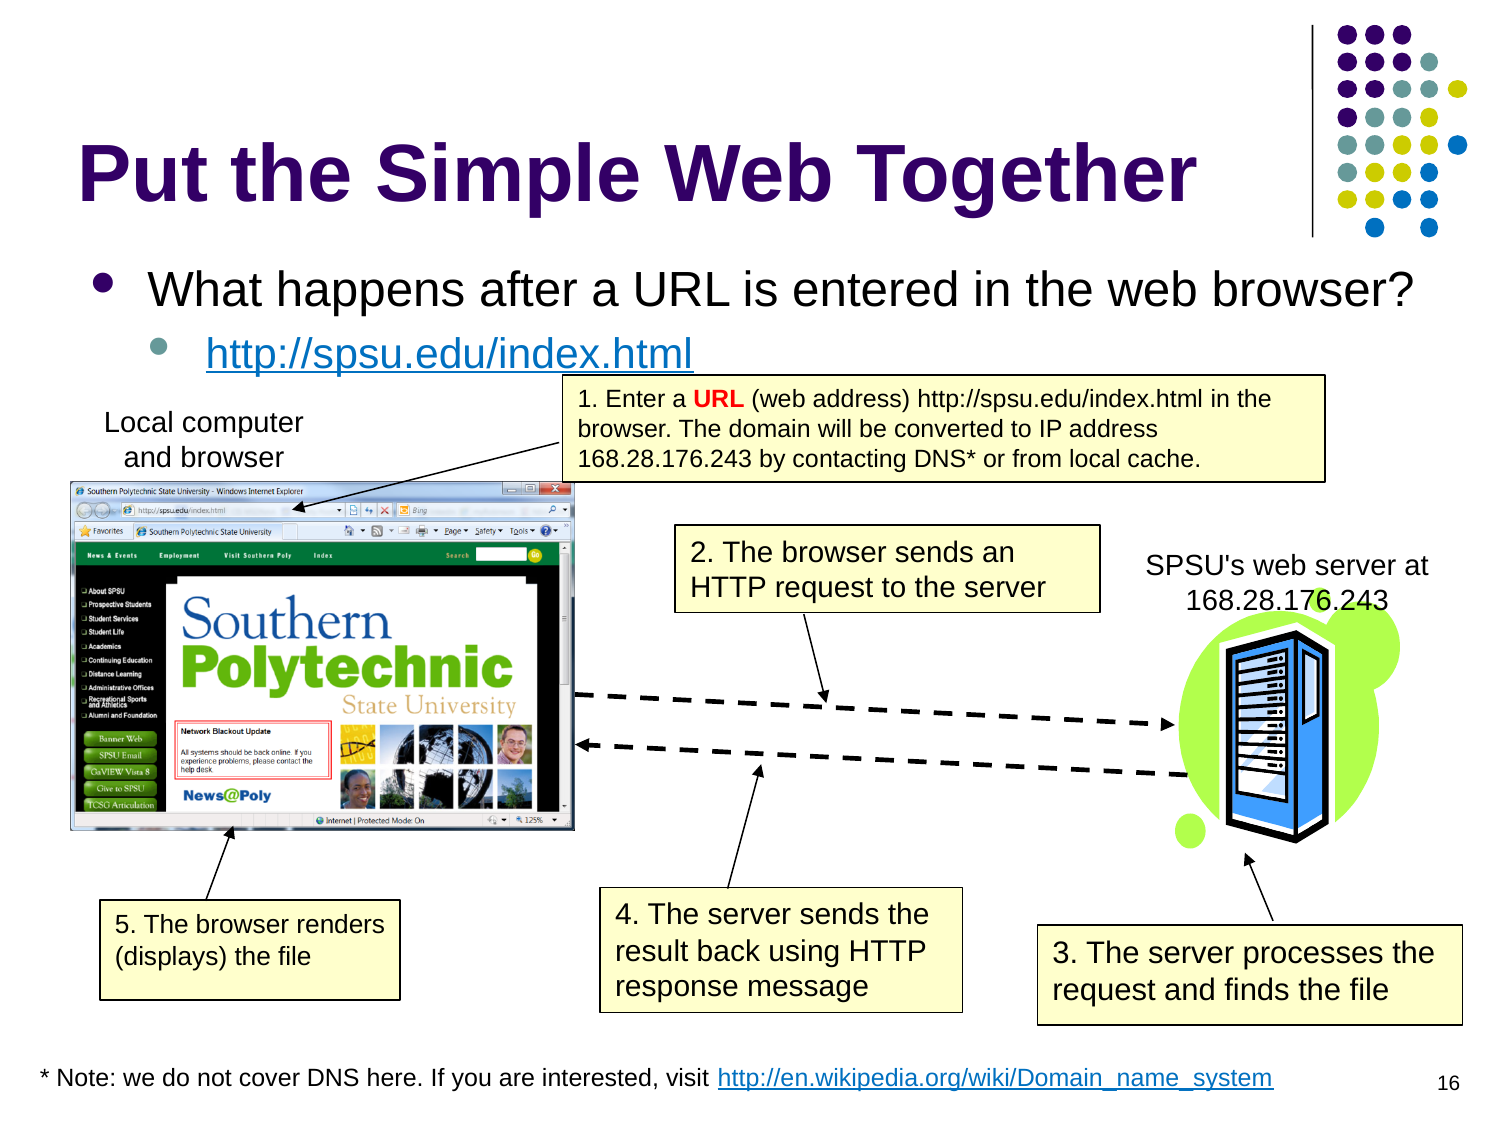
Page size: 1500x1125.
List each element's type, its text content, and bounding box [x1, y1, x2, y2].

list What happens after a URL is entered in the web browser? http://spsu.edu/index.html [74, 249, 1438, 388]
text_box SPSU's web server at 168.28.176.243 [1099, 539, 1475, 624]
text_box * Note: we do not cover DNS here. If you are interested, visit http://en.wikipedia.org/wiki/Domain_name_system [24, 1054, 1338, 1100]
title Put the Simple Web Together [62, 62, 1313, 226]
text_box 3. The server processes the request and finds the file [1037, 924, 1463, 1025]
text_box 3. The server processes the request and finds the file [1243, 858, 1274, 921]
text_box 5. The browser renders (displays) the file [99, 838, 400, 1000]
text_box Local computer and browser [70, 396, 338, 481]
picture [70, 481, 576, 831]
text_box [1162, 718, 1169, 731]
text_box 2. The browser sends an HTTP request to the server [803, 614, 830, 704]
text_box 1. Enter a URL (web address) http://spsu.edu/index.html in the browser. The domain will be converted to IP address 168.28.176.243 by contacting DNS* or from local cache. [562, 375, 1325, 482]
text_box 4. The server sends the result back using HTTP response message [599, 764, 963, 1013]
picture [1174, 587, 1401, 849]
text_box 2. The browser sends an HTTP request to the server [675, 524, 1101, 613]
slide_number 16 [1124, 1062, 1476, 1125]
text_box [579, 738, 588, 752]
